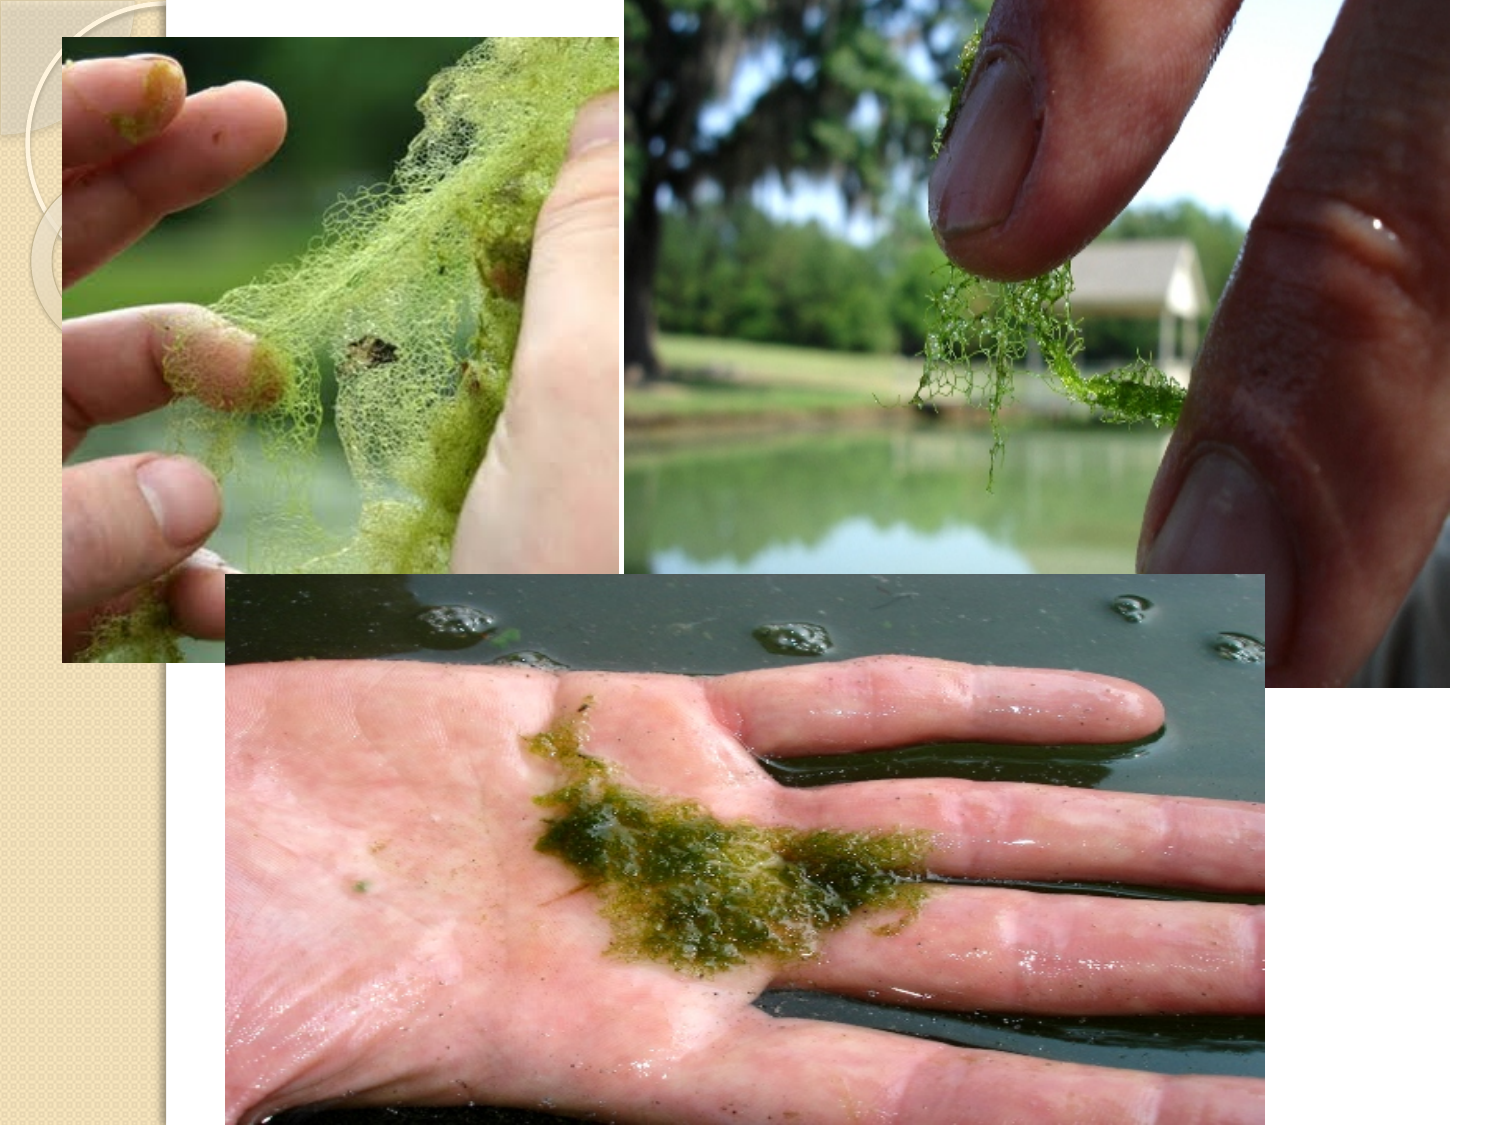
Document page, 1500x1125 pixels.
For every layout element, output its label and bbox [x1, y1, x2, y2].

picture [224, 0, 1451, 1125]
list [62, 37, 617, 663]
